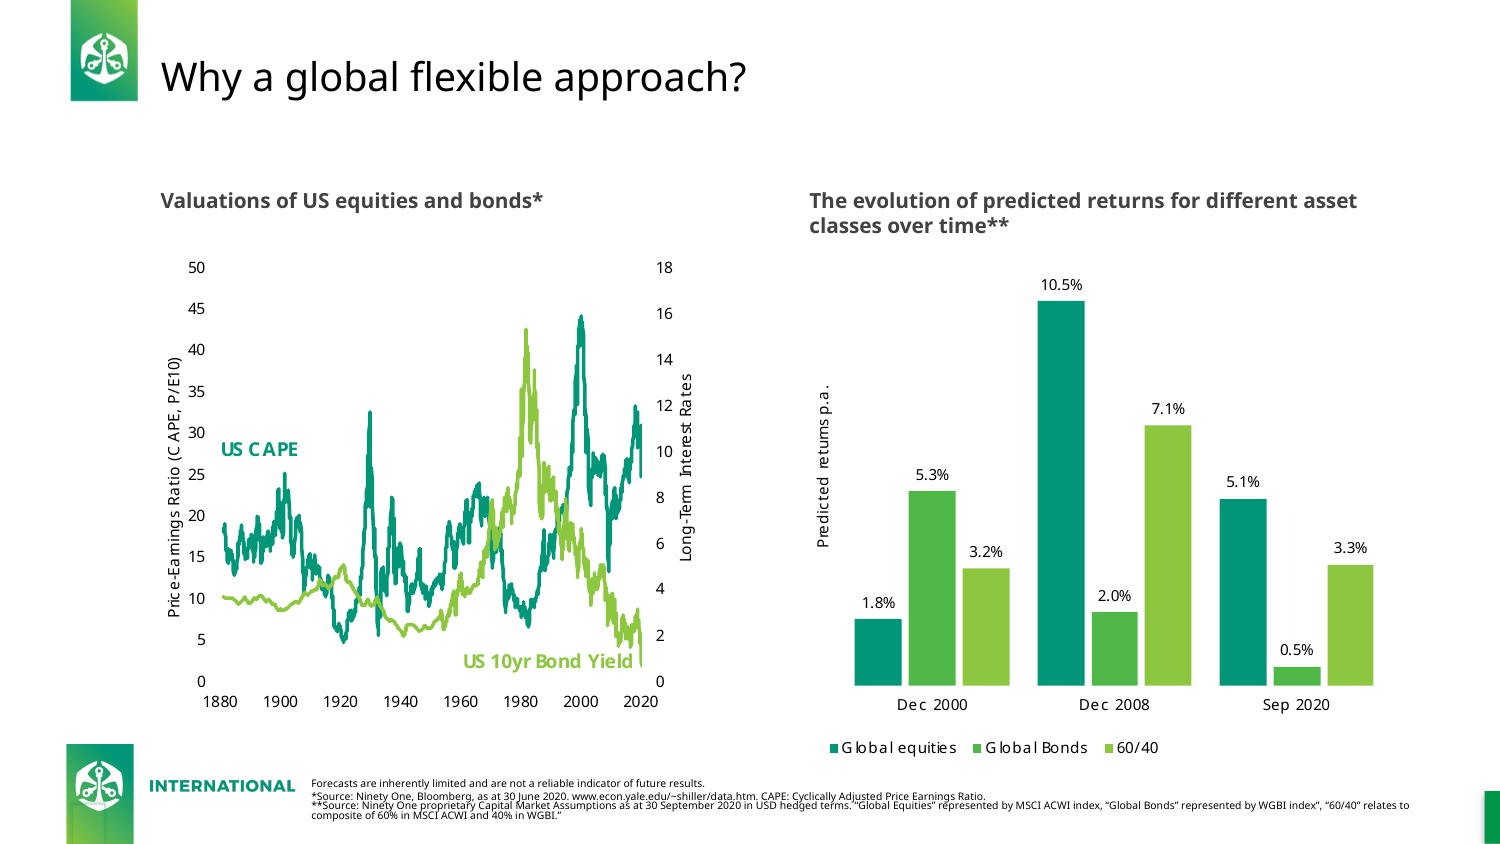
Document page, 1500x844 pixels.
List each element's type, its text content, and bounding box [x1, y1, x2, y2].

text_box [157, 208, 697, 770]
text_box The evolution of predicted returns for different asset classes over time** [809, 187, 1426, 228]
picture [0, 0, 146, 107]
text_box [808, 211, 1387, 771]
text_box Valuations of US equities and bonds* [160, 187, 699, 210]
picture [1, 740, 365, 844]
title Why a global flexible approach? [145, 43, 1425, 107]
text_box Forecasts are inherently limited and are not a reliable indicator of future results. *Source: Ninety One, Bloomberg, as at 30 June 2020. www.econ.yale.edu/~shiller/data.htm. CAPE: Cyclically Adjusted Price Earnings Ratio. **Source: Ninety One proprietary Capital Market Assumptions as at 30 September 2020 in USD hedged terms. “Global Equities” represented by MSCI ACWI index, “Global Bonds” represented by WGBI index”, “60/40” relates to composite of 60% in MSCI ACWI and 40% in WGBI.” [311, 777, 1457, 822]
